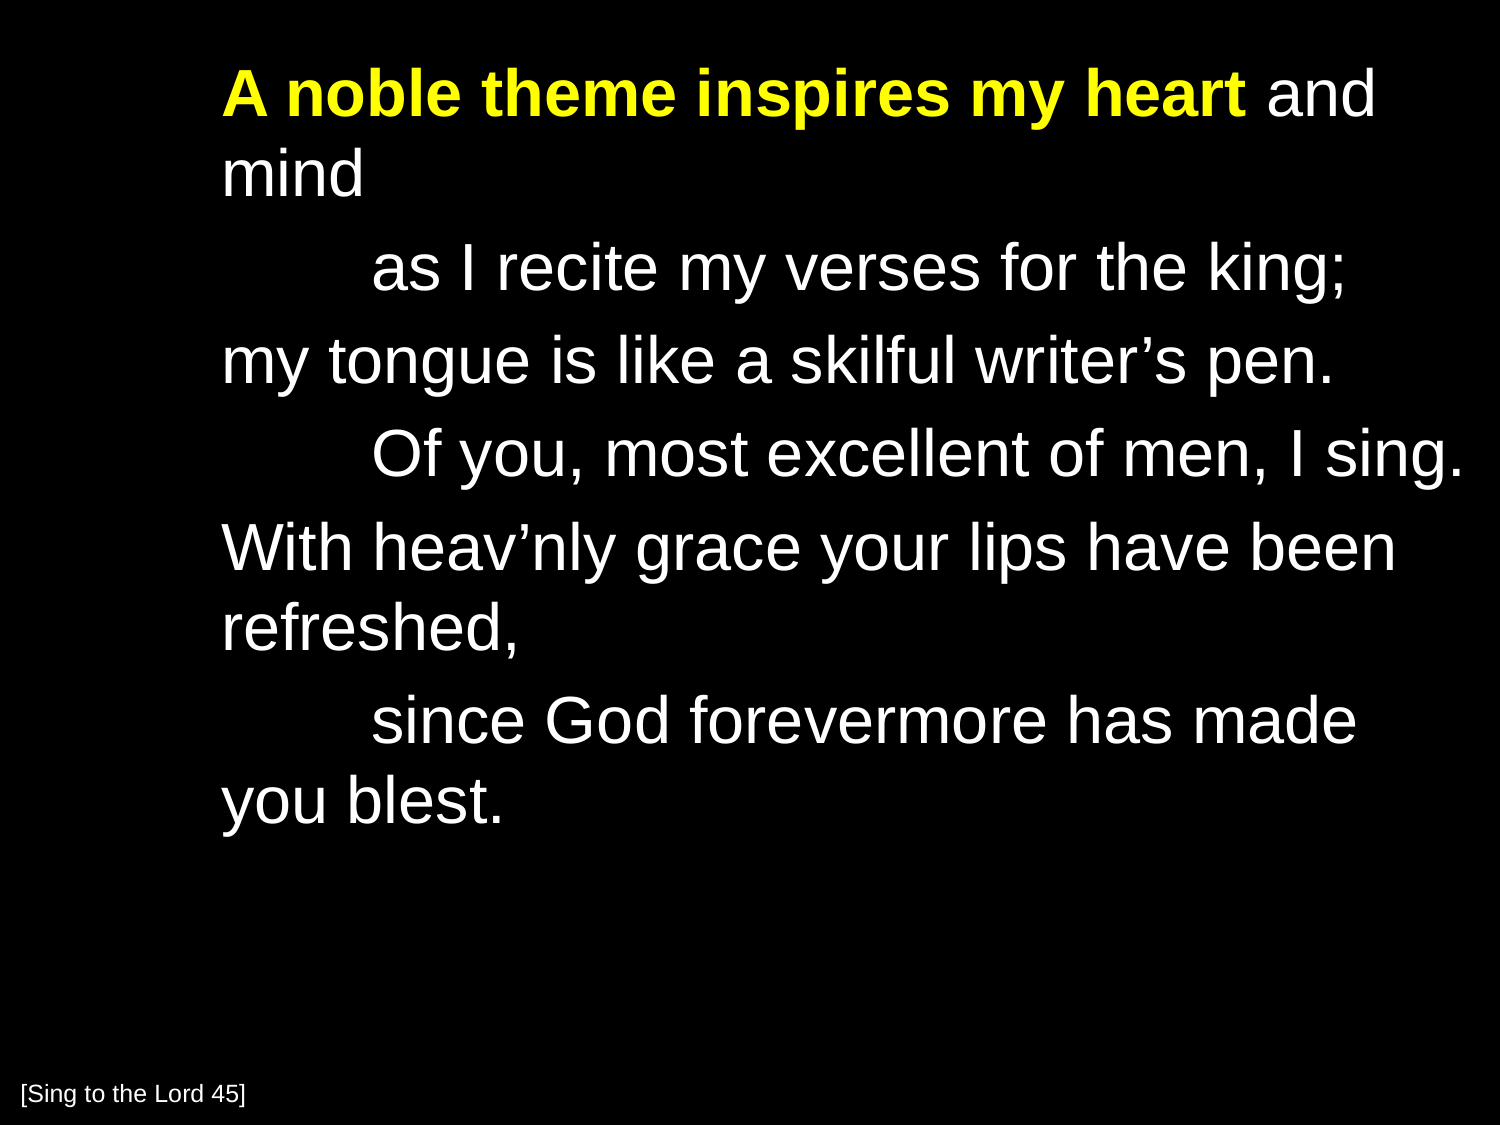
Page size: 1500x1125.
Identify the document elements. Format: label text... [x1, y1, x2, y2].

list A noble theme inspires my heart and mind as I recite my verses for the king; my tongue is like a skilful writer’s pen. Of you, most excellent of men, I sing. With heav’nly grace your lips have been refreshed, since God forevermore has made you blest. [0, 42, 1500, 1047]
text_box [Sing to the Lord 45] [5, 1070, 526, 1115]
